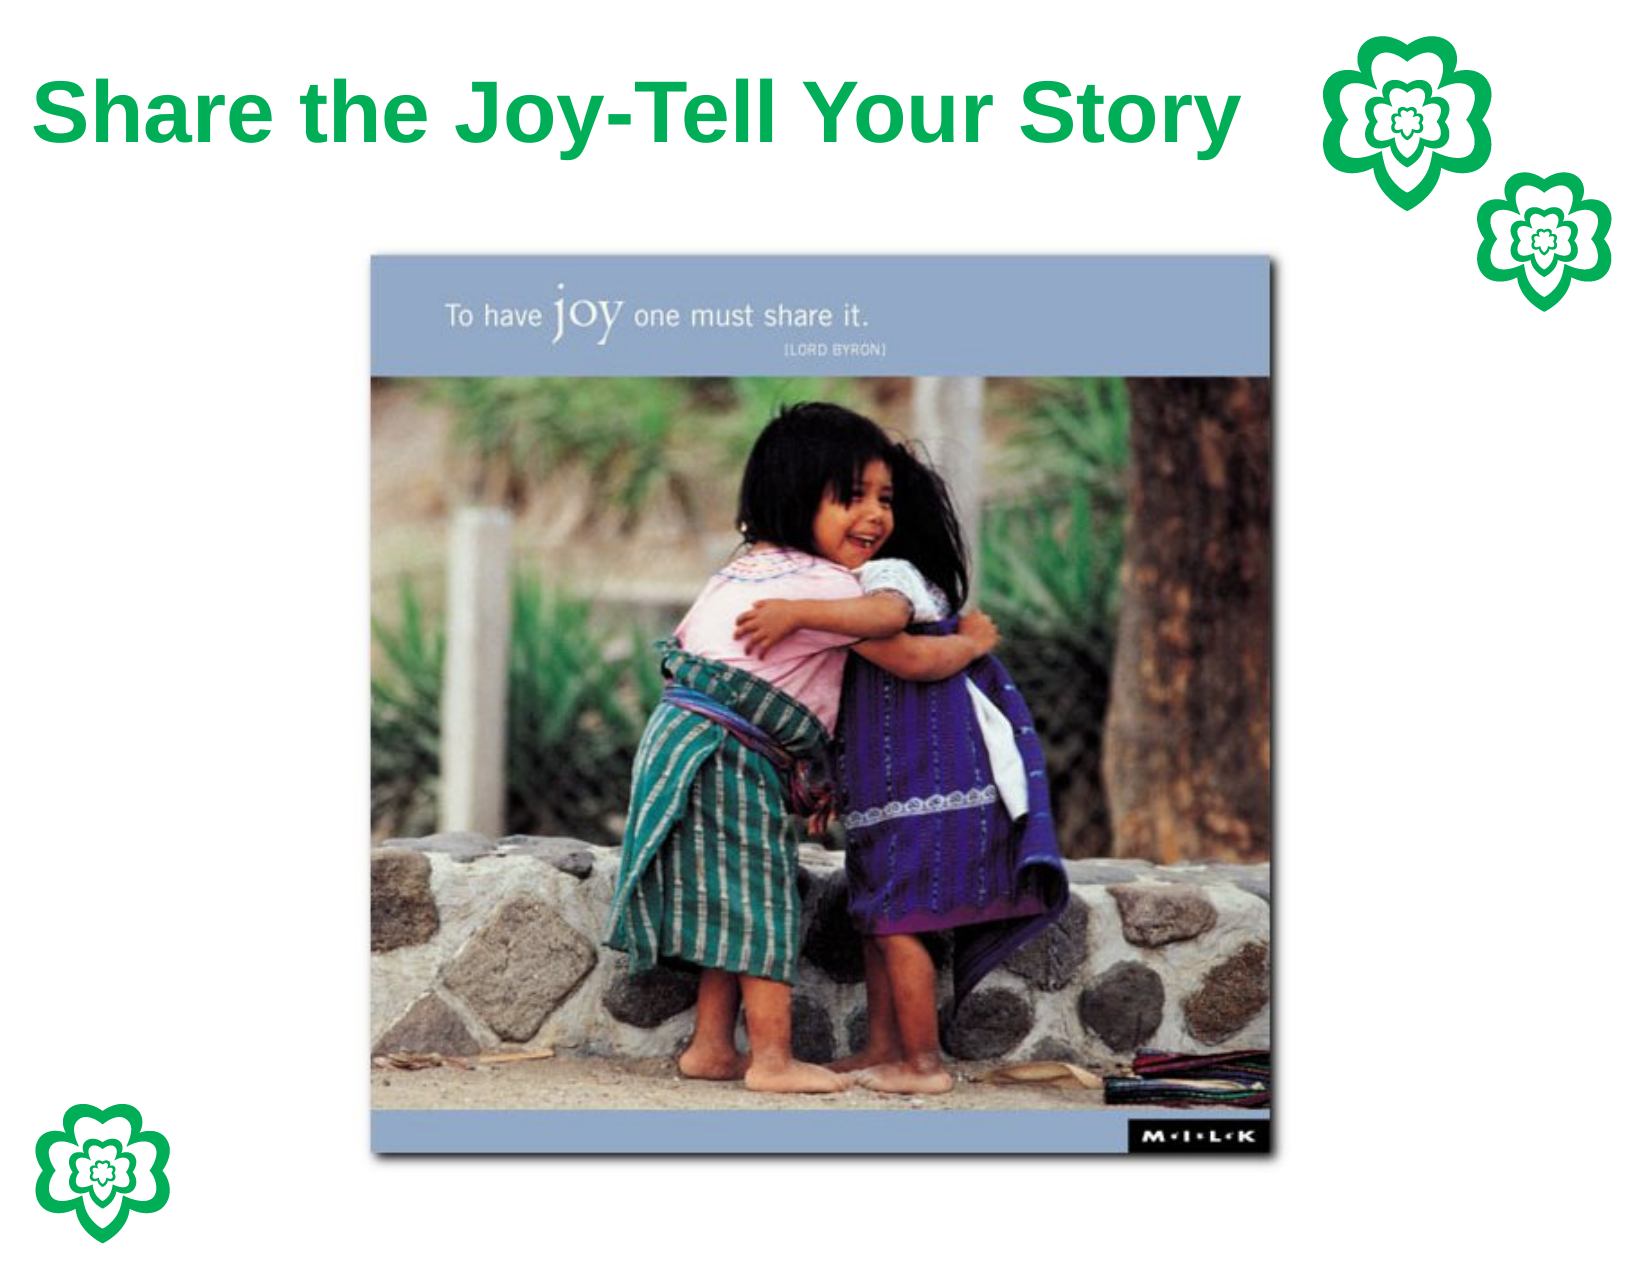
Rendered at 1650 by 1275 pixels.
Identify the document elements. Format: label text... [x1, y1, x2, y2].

picture [0, 0, 1650, 1275]
title Share the Joy-Tell Your Story [16, 47, 1290, 197]
